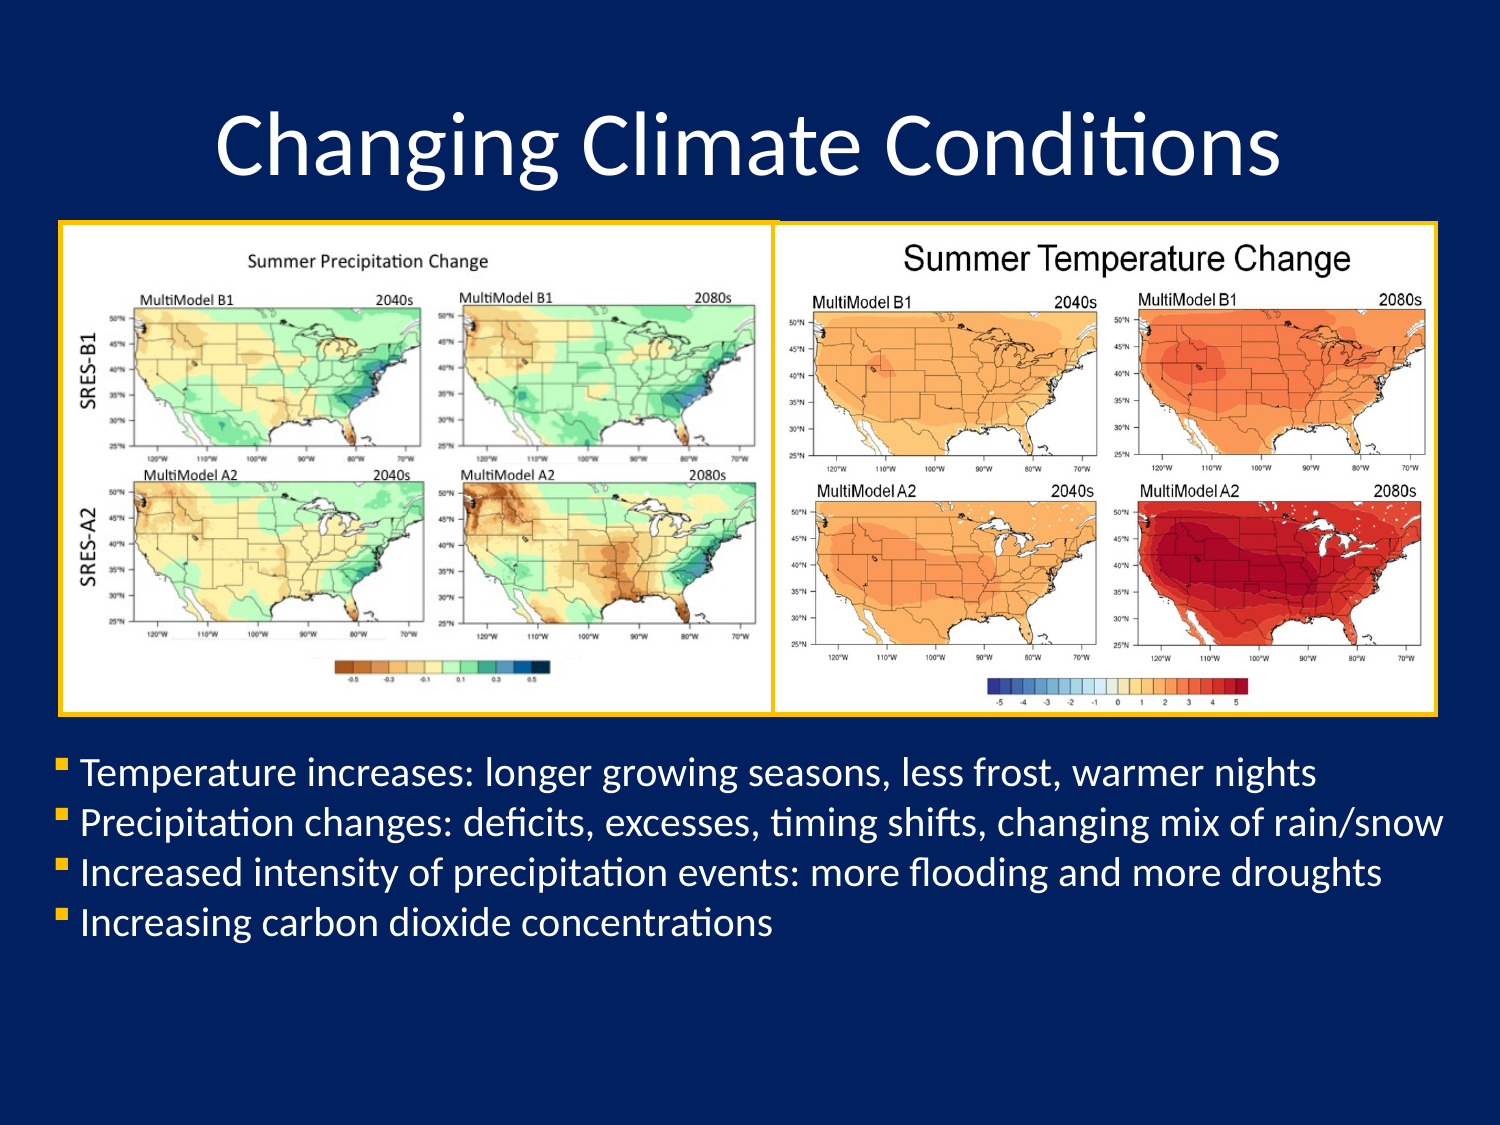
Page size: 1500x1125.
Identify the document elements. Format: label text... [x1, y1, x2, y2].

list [62, 224, 773, 713]
text_box Temperature increases: longer growing seasons, less frost, warmer nights Precipitation changes: deficits, excesses, timing shifts, changing mix of rain/snow Increased intensity of precipitation events: more flooding and more droughts Increasing carbon dioxide concentrations [37, 737, 1500, 953]
picture [774, 224, 1434, 713]
title Changing Climate Conditions [75, 45, 1425, 221]
